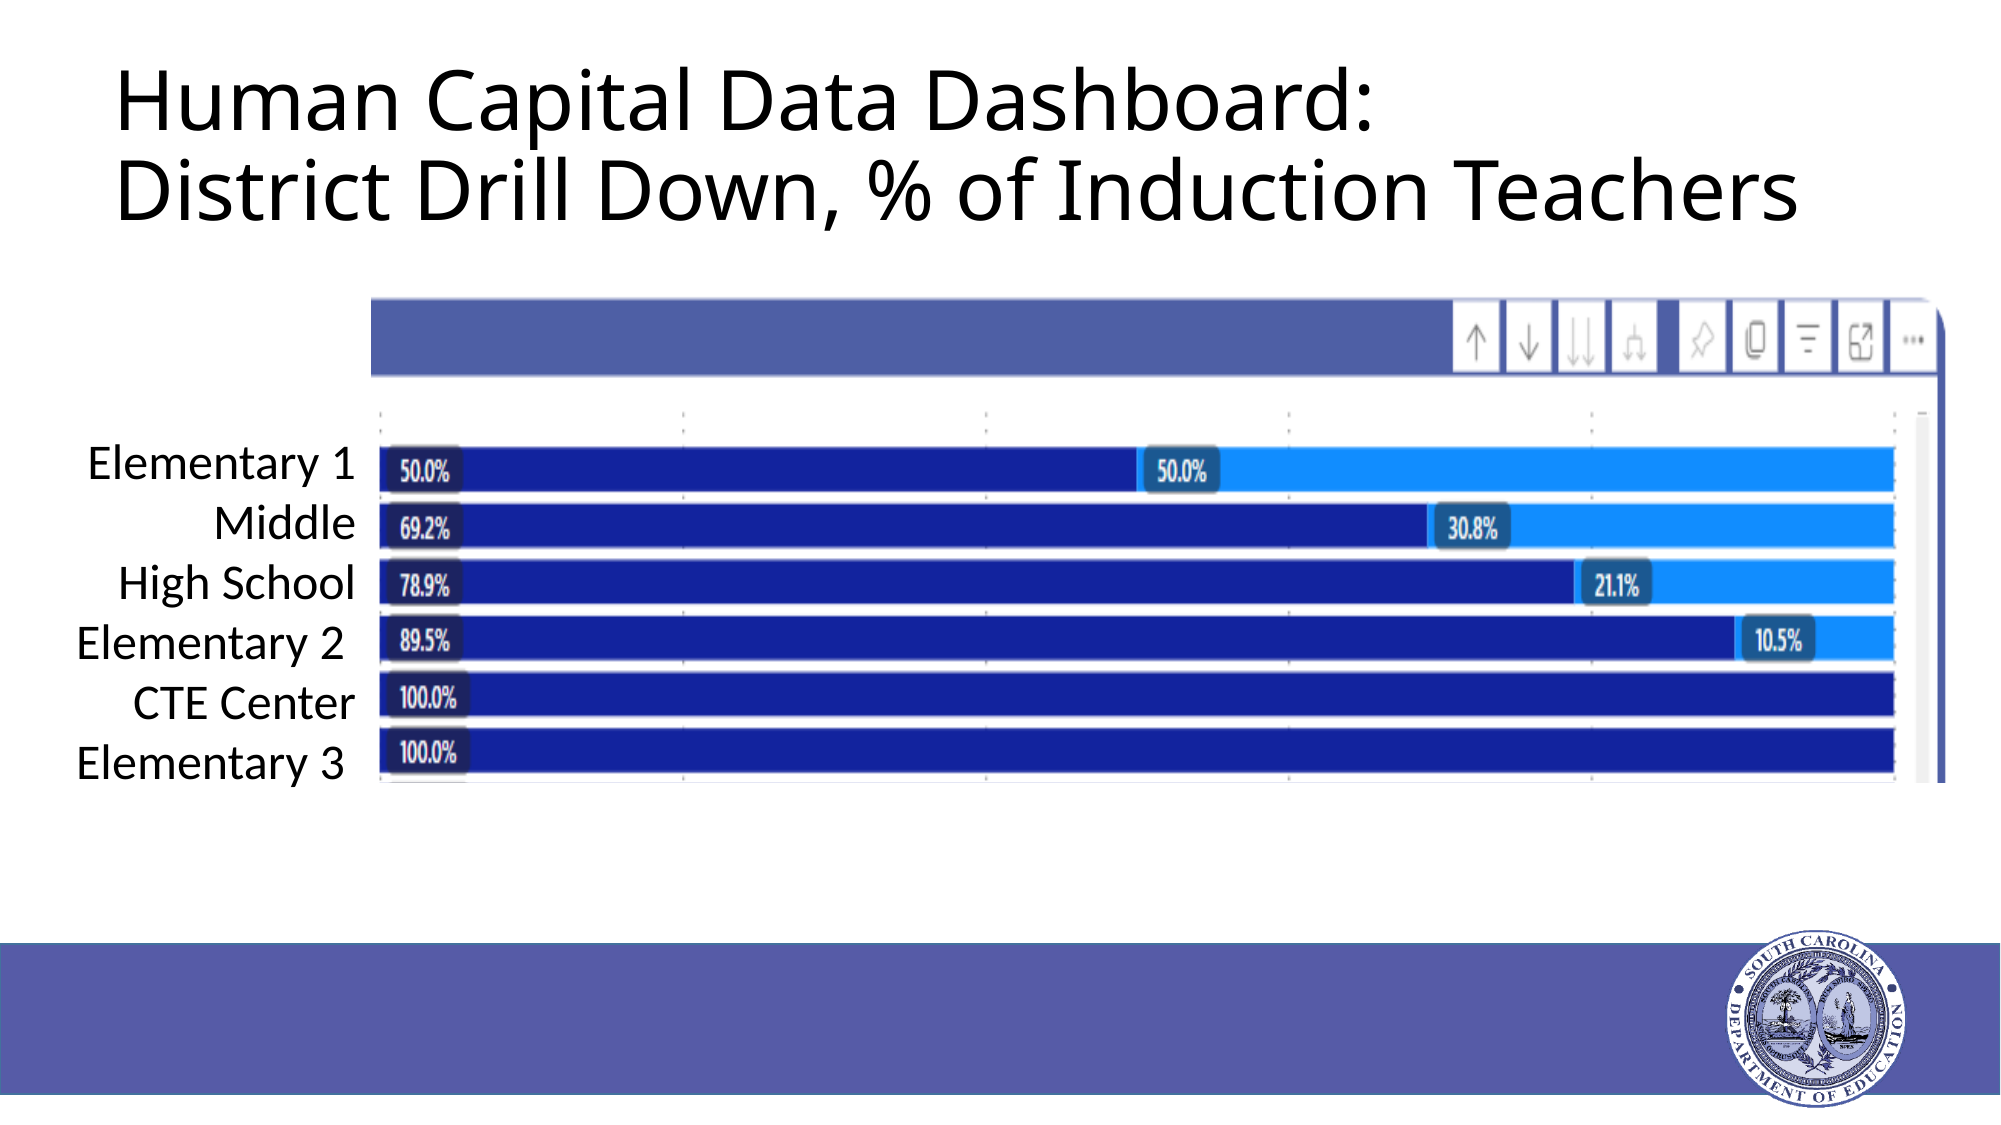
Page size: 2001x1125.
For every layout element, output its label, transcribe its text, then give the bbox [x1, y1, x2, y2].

title Human Capital Data Dashboard: District Drill Down, % of Induction Teachers [99, 51, 1899, 247]
text_box Elementary 1 Middle High School Elementary 2 CTE Center Elementary 3 [53, 422, 371, 797]
picture [371, 266, 1947, 783]
picture [1723, 928, 1907, 1109]
